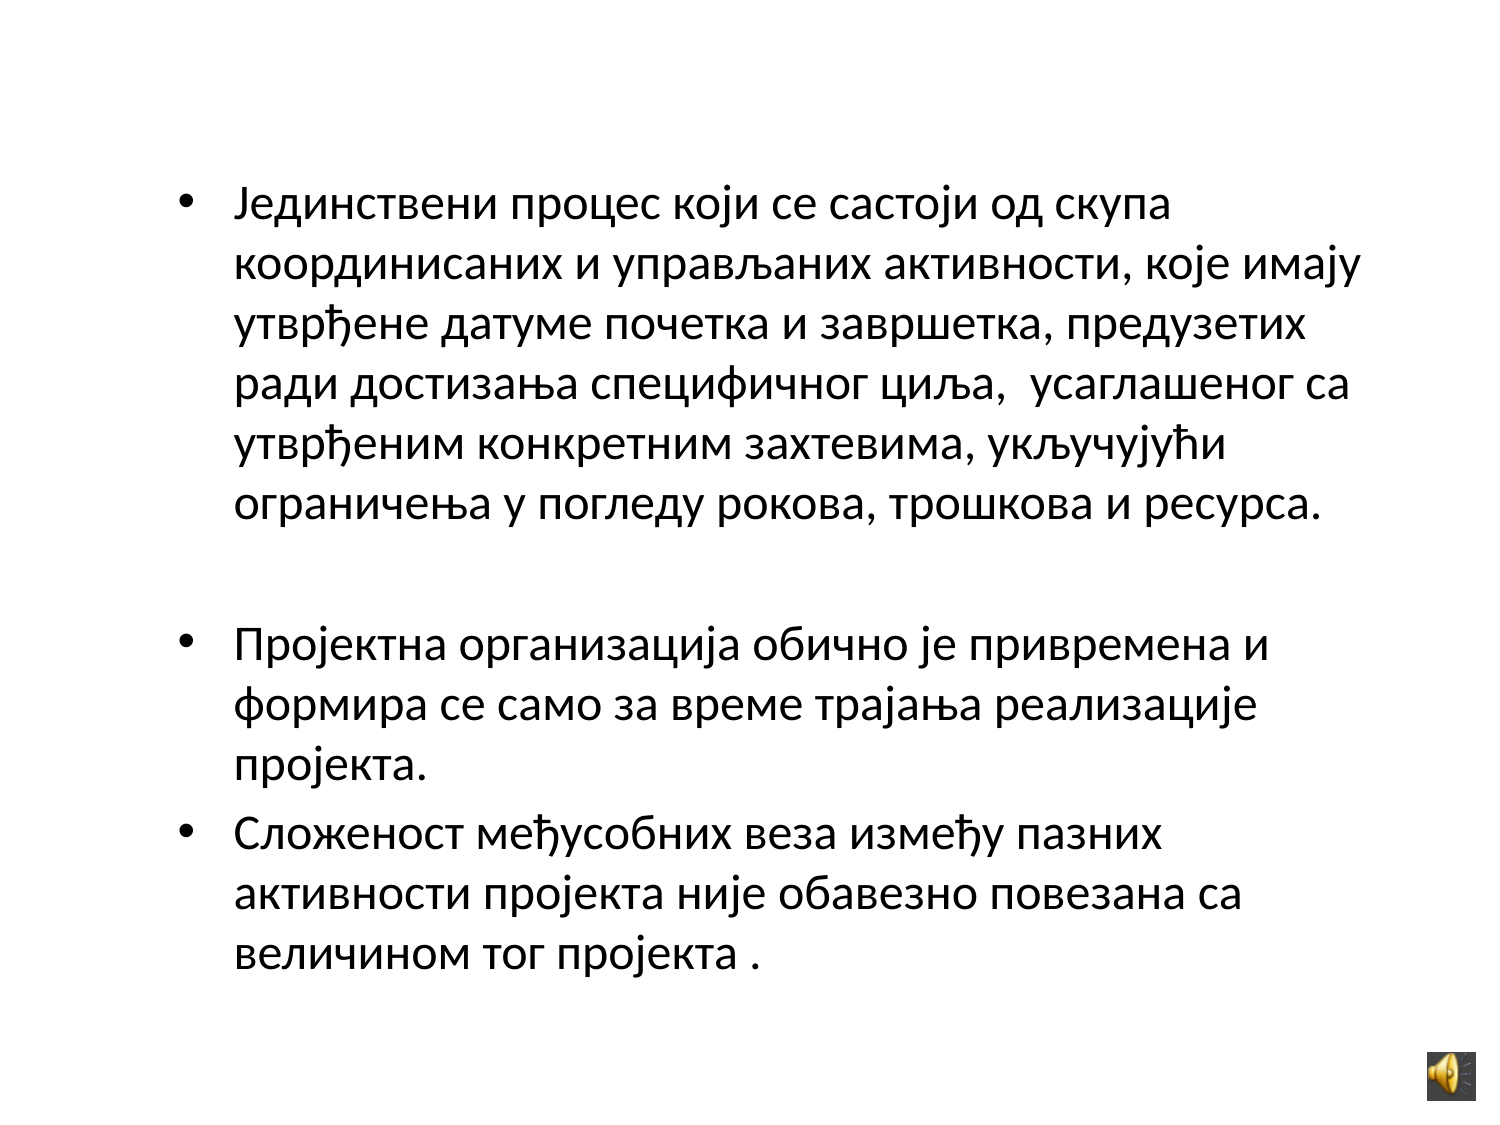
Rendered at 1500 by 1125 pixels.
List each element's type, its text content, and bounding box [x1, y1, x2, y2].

picture [1426, 1051, 1477, 1102]
list Јединствени процес који се састоји од скупа координисаних и управљаних активности, које имају утврђене датуме почетка и завршетка, предузетих ради достизања специфичног циља, усаглашеног са утврђеним конкретним захтевима, укључујући ограничења у погледу рокова, трошкова и ресурса. Пројектна организација обично је привремена и формира се само за време трајања реализације пројекта. Сложеност међусобних веза између пазних активности пројекта није обавезно повезана са величином тог пројекта . [162, 162, 1413, 1088]
